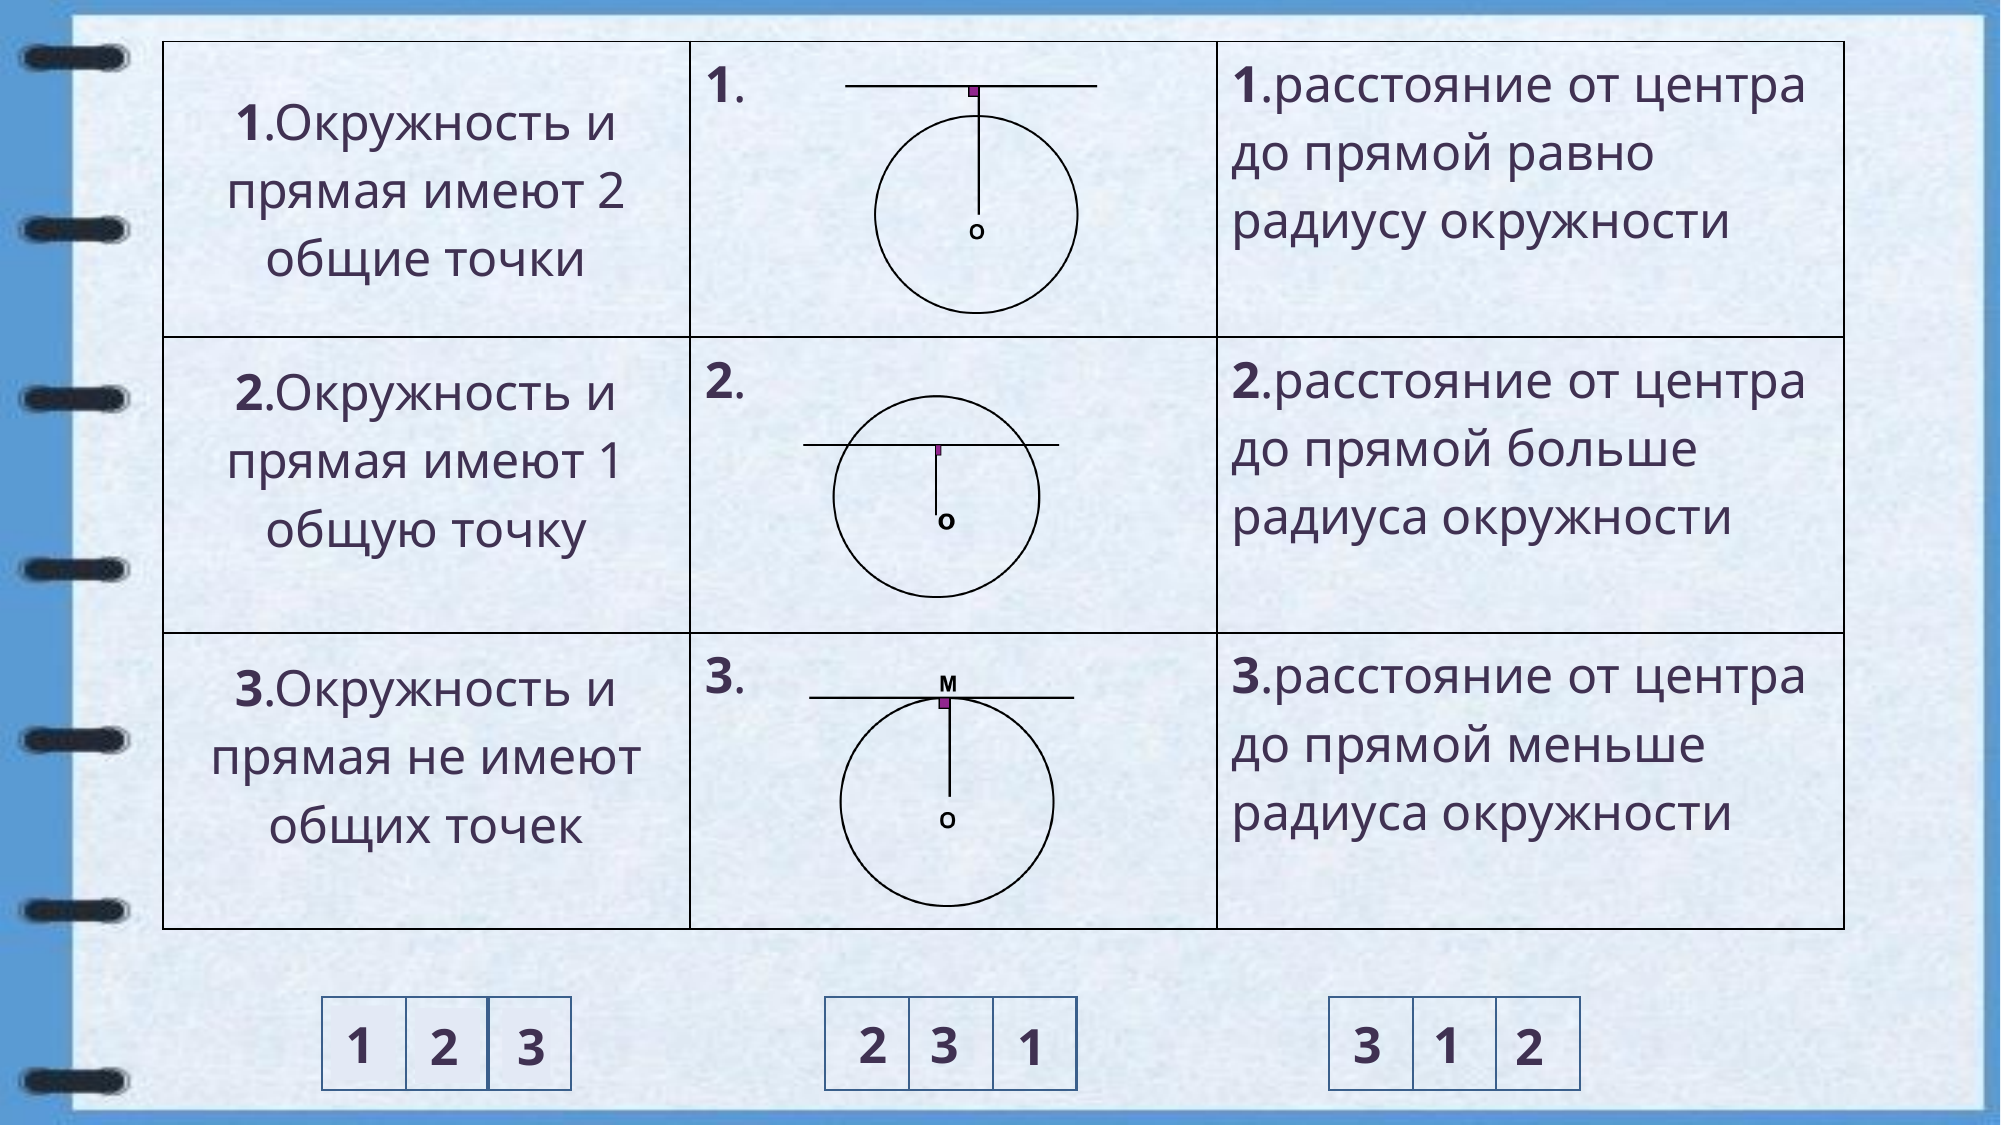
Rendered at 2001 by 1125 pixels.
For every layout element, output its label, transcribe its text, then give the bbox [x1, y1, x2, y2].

table_cell 2. [691, 338, 1216, 632]
text_box [321, 996, 405, 1091]
table_cell 3. [691, 634, 1216, 928]
text_box [1328, 996, 1412, 1091]
text_box [405, 996, 486, 1091]
table_cell 2.Окружность и прямая имеют 1 общую точку [164, 338, 689, 632]
table_cell 3.Окружность и прямая не имеют общих точек [164, 634, 689, 928]
table_header 1.Окружность и прямая имеют 2 общие точки [164, 42, 689, 336]
picture [0, 0, 2001, 1125]
table_header 1.расстояние от центра до прямой равно радиусу окружности [1218, 42, 1843, 336]
text_box 1 [330, 1005, 396, 1081]
text_box [824, 996, 910, 1091]
text_box [1497, 996, 1581, 1091]
text_box [1412, 996, 1497, 1091]
table_header 1. [691, 42, 1216, 336]
text_box [994, 996, 1078, 1091]
text_box [486, 996, 572, 1091]
text_box [910, 996, 994, 1091]
table_cell 2.расстояние от центра до прямой больше радиуса окружности [1218, 338, 1843, 632]
table_cell 3.расстояние от центра до прямой меньше радиуса окружности [1218, 634, 1843, 928]
text_box 2 [415, 1008, 480, 1083]
